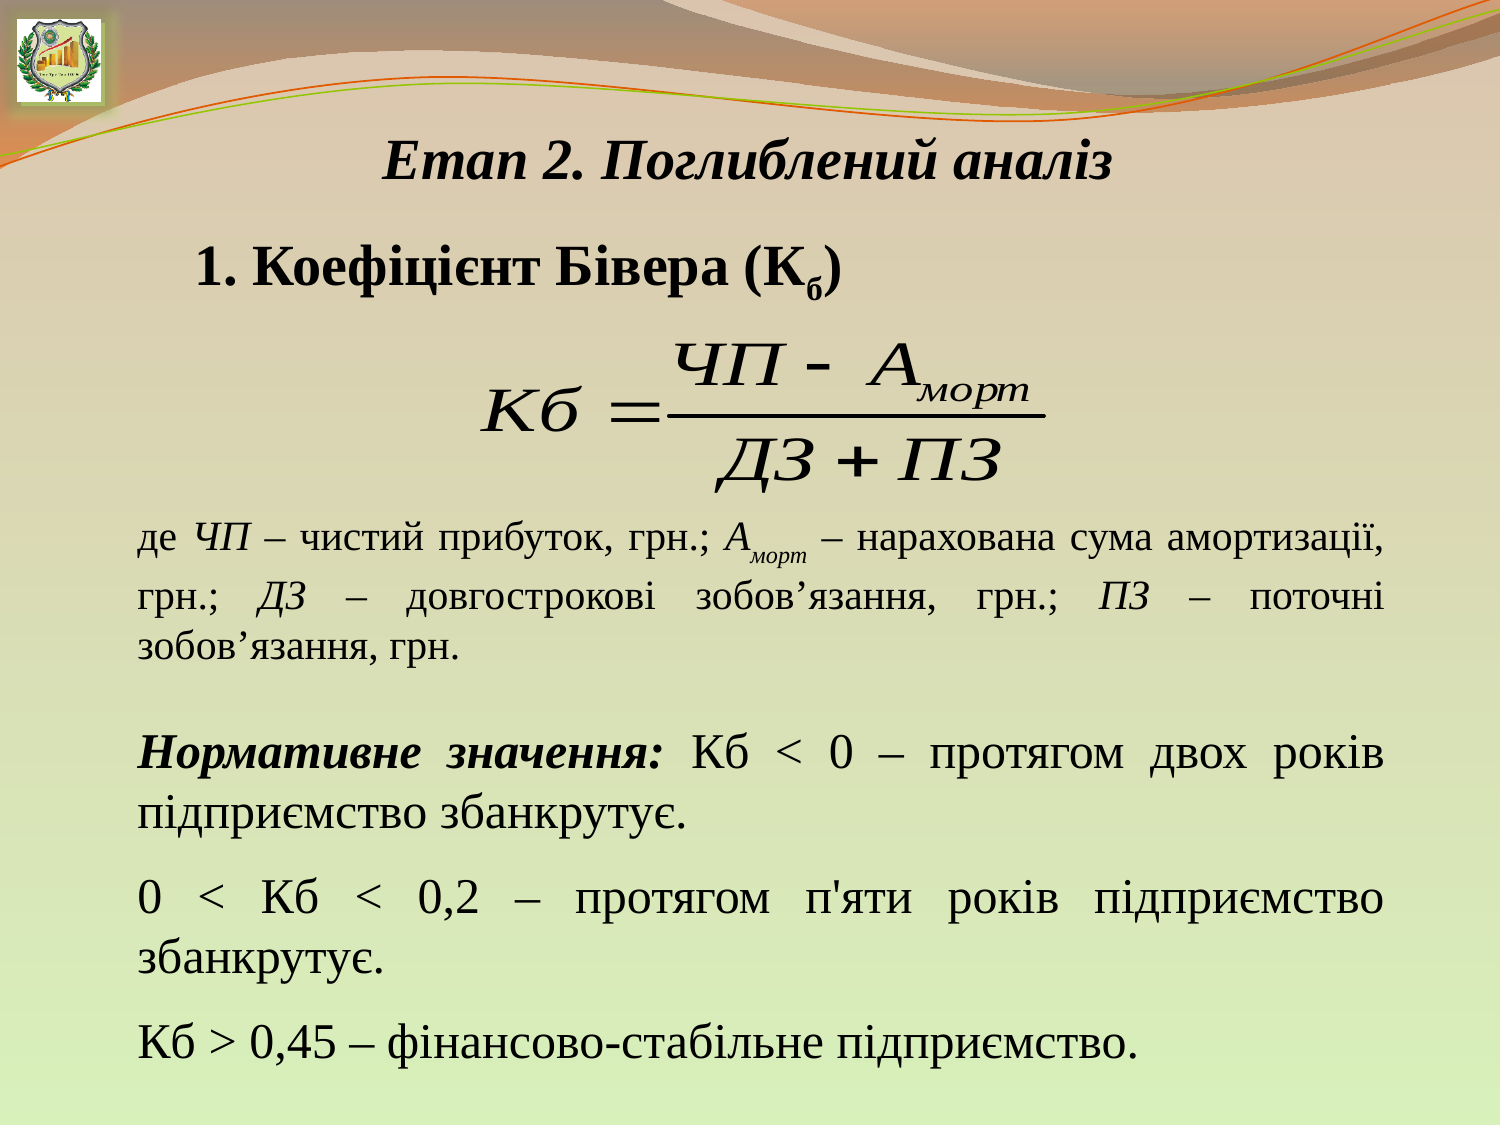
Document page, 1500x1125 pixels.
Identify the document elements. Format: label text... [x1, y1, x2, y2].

text_box 1. Коефіцієнт Бівера (Кб) [180, 219, 873, 315]
text_box де ЧП – чистий прибуток, грн.; Аморт – нарахована сума амортизації, грн.; ДЗ – довгострокові зобов’язання, грн.; ПЗ – поточні зобов’язання, грн. Нормативне значення: Кб < 0 – протягом двох років підприємство збанкрутує. 0 < Кб < 0,2 – протягом п'яти років підприємство збанкрутує. Кб > 0,45 – фінансово-стабільне підприємство. [122, 501, 1400, 1076]
text_box Етап 2. Поглиблений аналіз [321, 113, 1176, 199]
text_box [466, 326, 1063, 506]
picture [17, 18, 101, 102]
